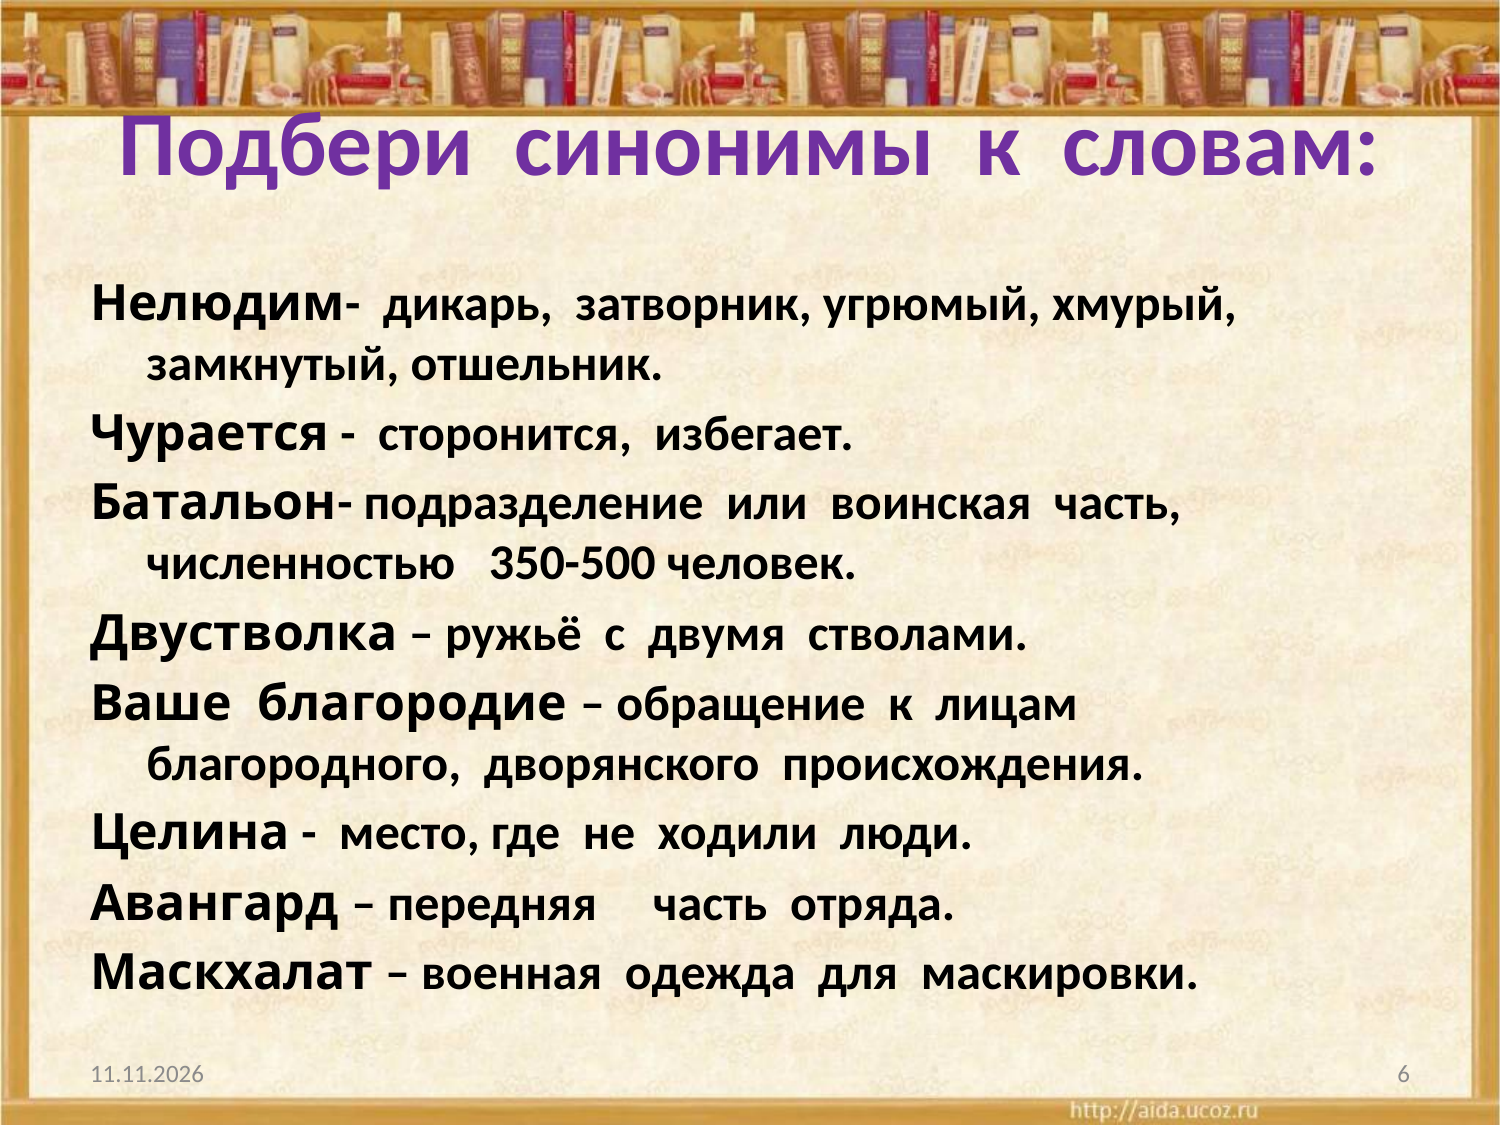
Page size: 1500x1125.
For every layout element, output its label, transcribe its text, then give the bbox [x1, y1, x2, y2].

picture [0, 0, 1500, 1125]
list Нелюдим- дикарь, затворник, угрюмый, хмурый, замкнутый, отшельник. Чурается - сторонится, избегает. Батальон- подразделение или воинская часть, численностью 350-500 человек. Двустволка – ружьё с двумя стволами. Ваше благородие – обращение к лицам благородного, дворянского происхождения. Целина - место, где не ходили люди. Авангард – передняя часть отряда. Маскхалат – военная одежда для маскировки. [74, 262, 1426, 1006]
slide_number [75, 1042, 425, 1103]
slide_number 6 [1074, 1042, 1425, 1103]
title Подбери синонимы к словам: [74, 44, 1426, 233]
